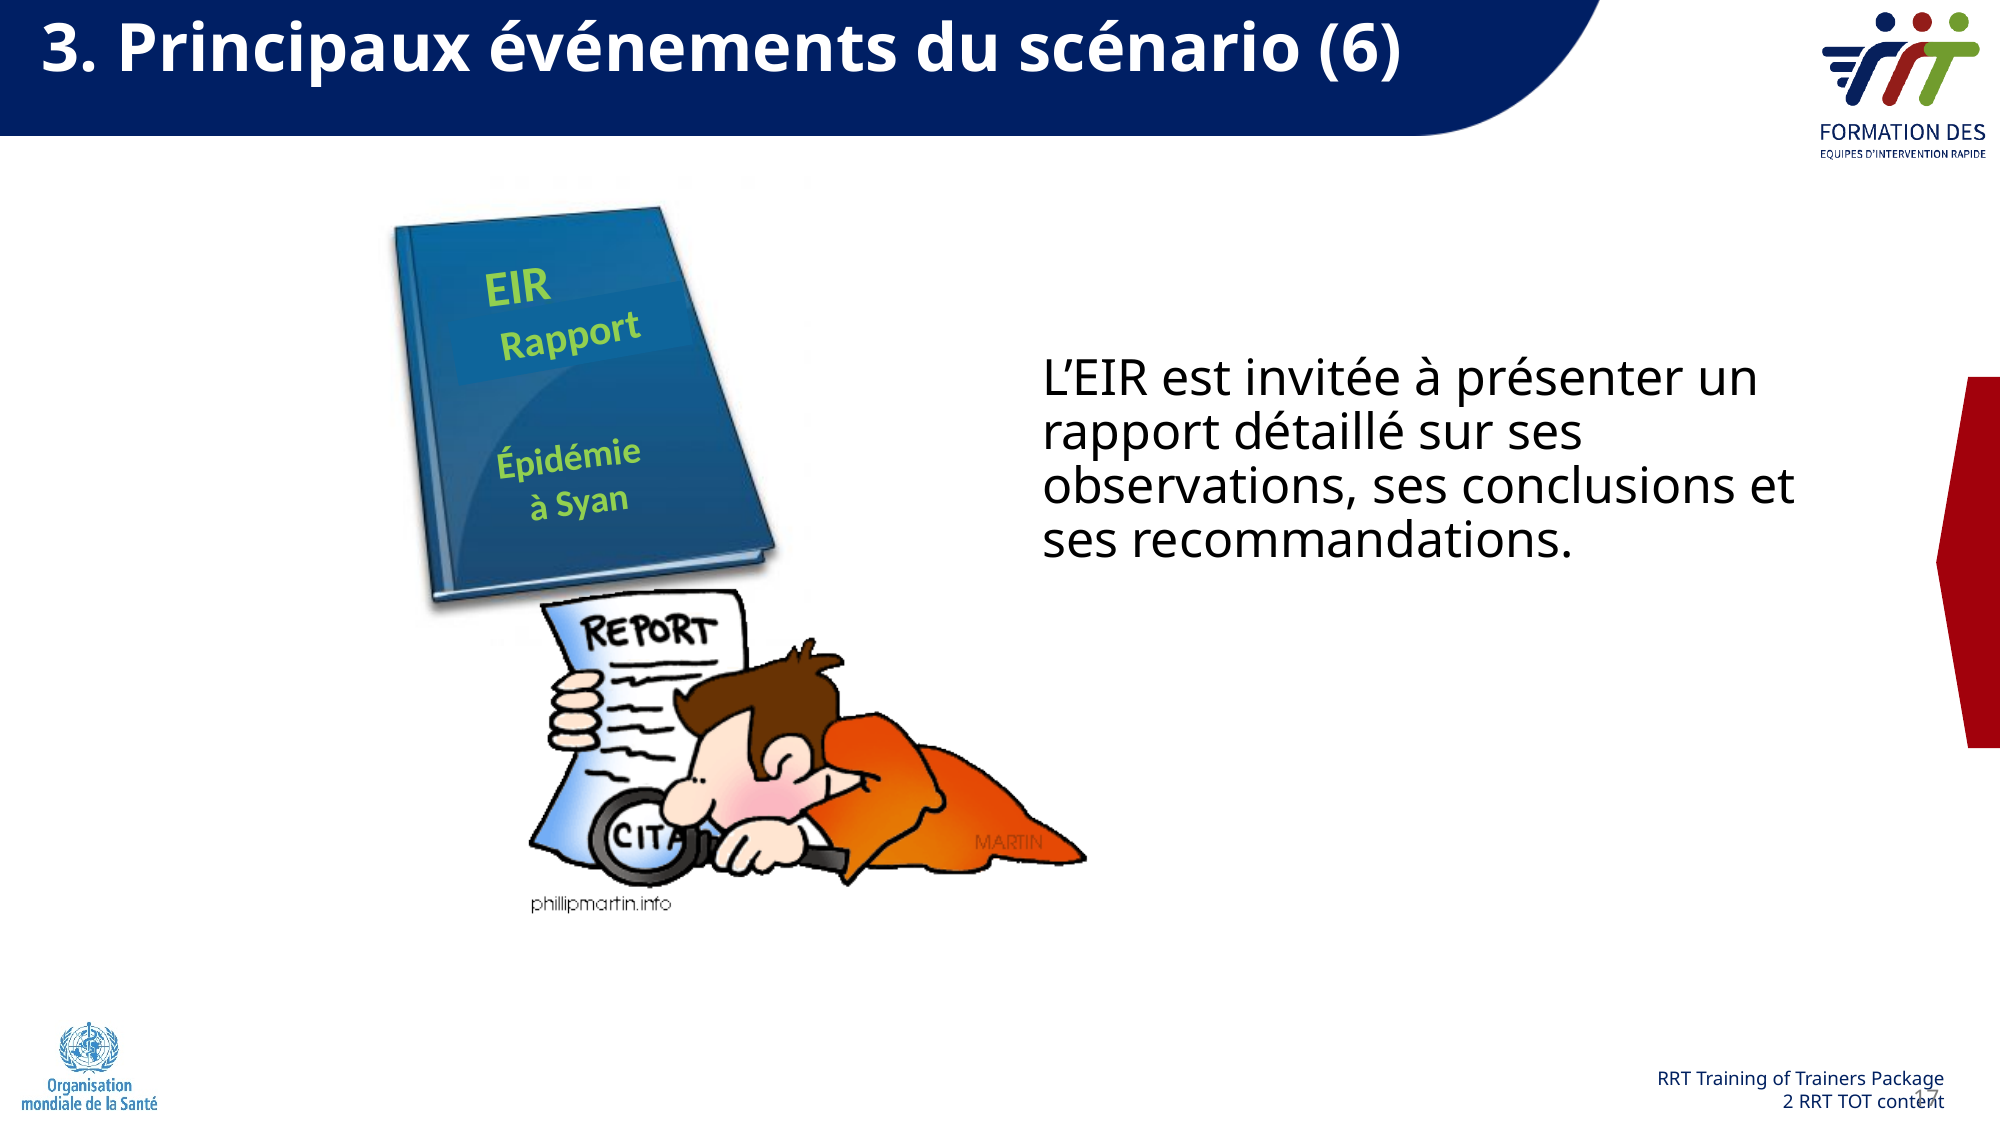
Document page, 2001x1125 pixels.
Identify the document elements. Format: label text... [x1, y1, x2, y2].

picture [0, 0, 1623, 136]
picture [1820, 11, 1986, 160]
text_box 3. Principaux événements du scénario (6) [34, 0, 1444, 103]
picture [20, 1020, 158, 1111]
picture [341, 176, 1114, 923]
text_box [1936, 376, 2000, 749]
list L’EIR est invitée à présenter un rapport détaillé sur ses observations, ses conclusions et ses recommandations. [1034, 344, 1818, 673]
